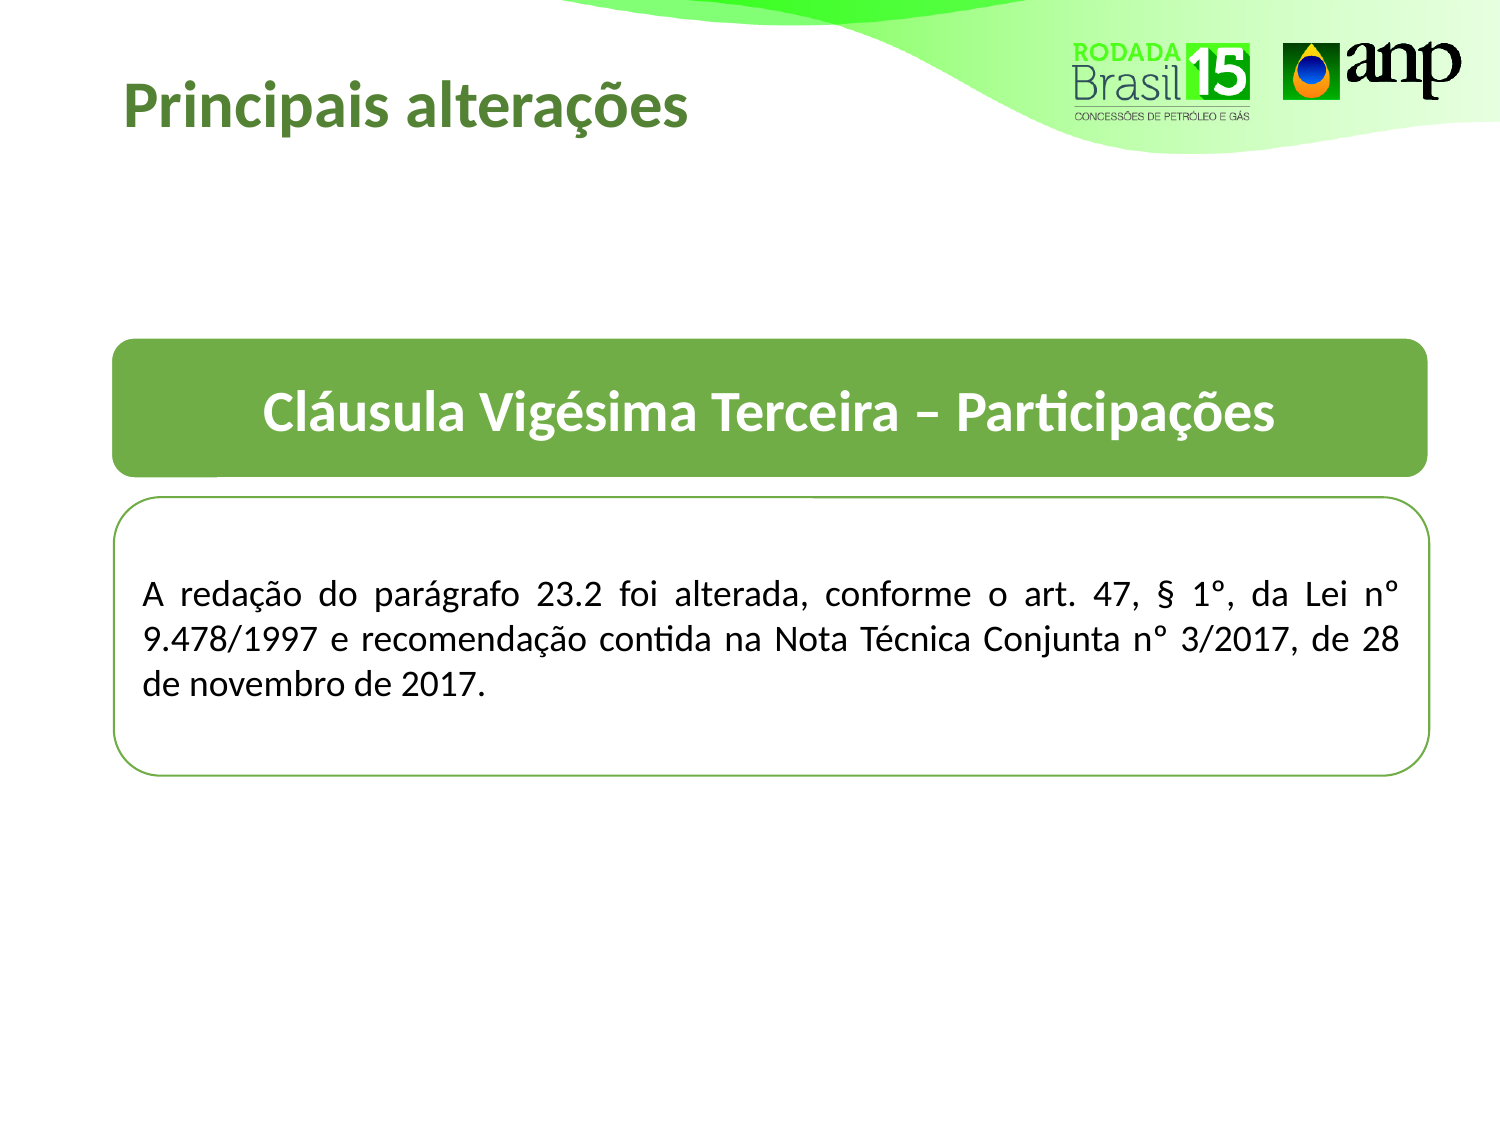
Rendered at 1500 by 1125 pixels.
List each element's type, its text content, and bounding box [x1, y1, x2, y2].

text_box A redação do parágrafo 23.2 foi alterada, conforme o art. 47, § 1º, da Lei nº 9.478/1997 e recomendação contida na Nota Técnica Conjunta nº 3/2017, de 28 de novembro de 2017. [112, 496, 1431, 777]
title Principais alterações [108, 62, 772, 240]
picture [236, 0, 1500, 954]
text_box Cláusula Vigésima Terceira – Participações [108, 335, 1431, 481]
